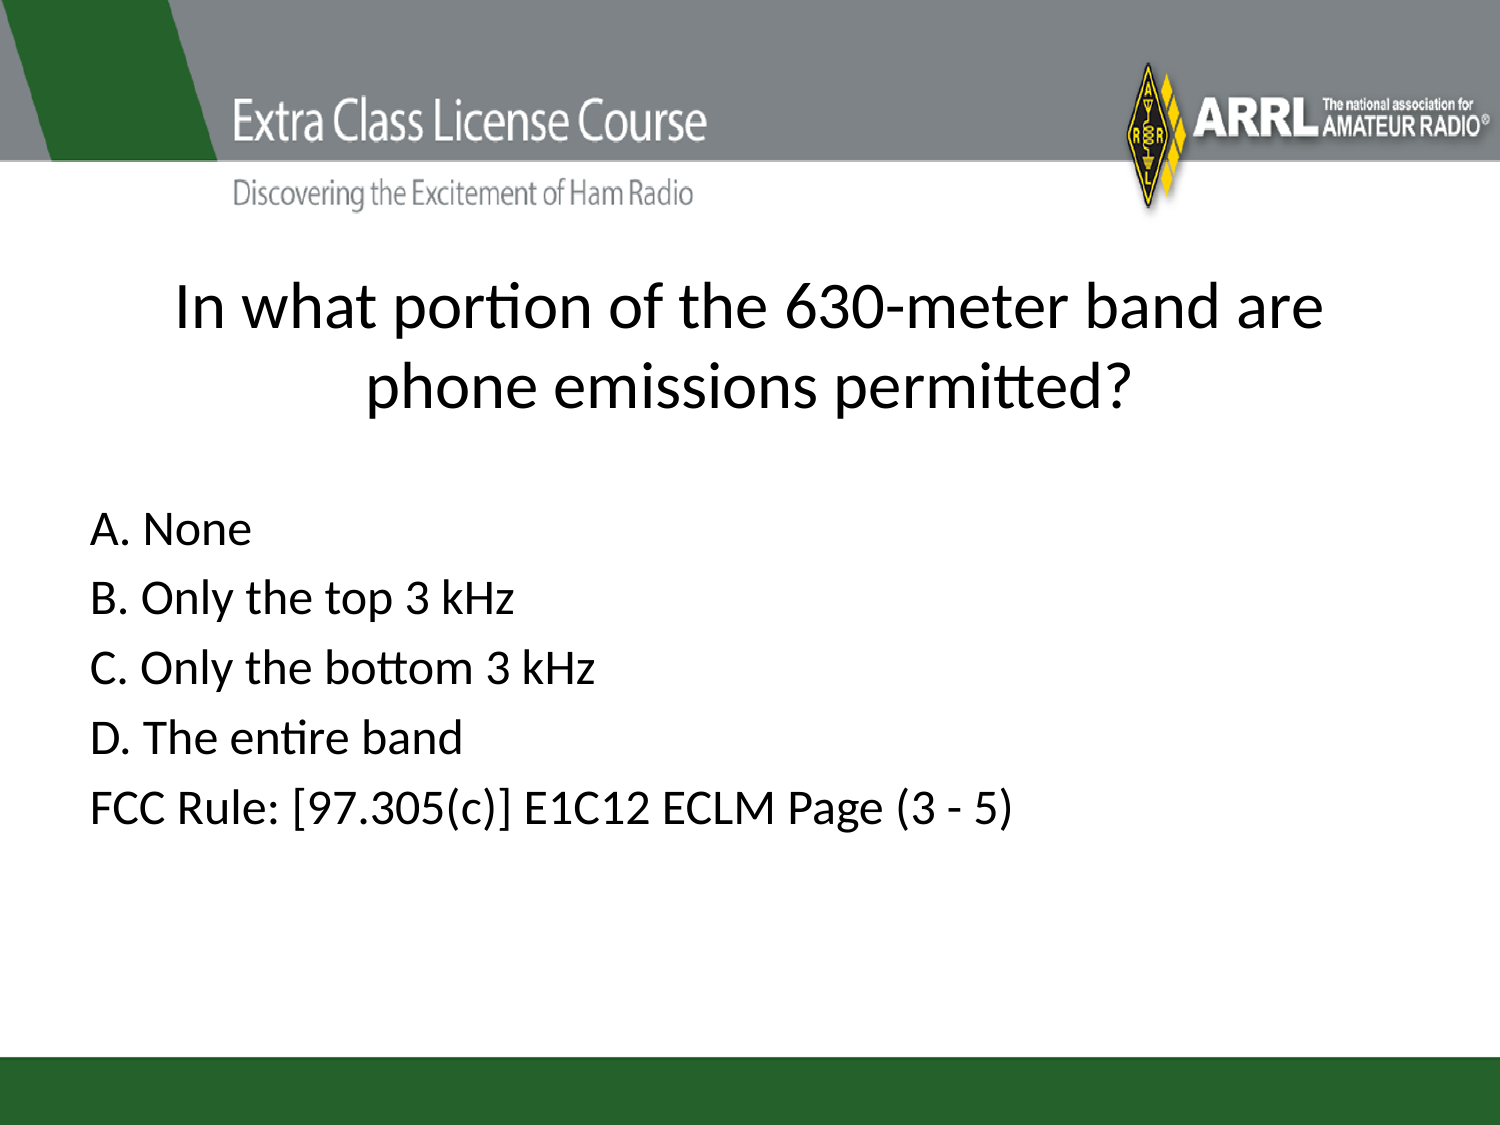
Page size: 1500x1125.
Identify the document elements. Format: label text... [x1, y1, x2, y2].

list A. None B. Only the top 3 kHz C. Only the bottom 3 kHz D. The entire band FCC Rule: [97.305(c)] E1C12 ECLM Page (3 - 5) [75, 487, 1425, 1005]
picture [0, 0, 1500, 1125]
title In what portion of the 630-meter band are phone emissions permitted? [75, 254, 1425, 443]
